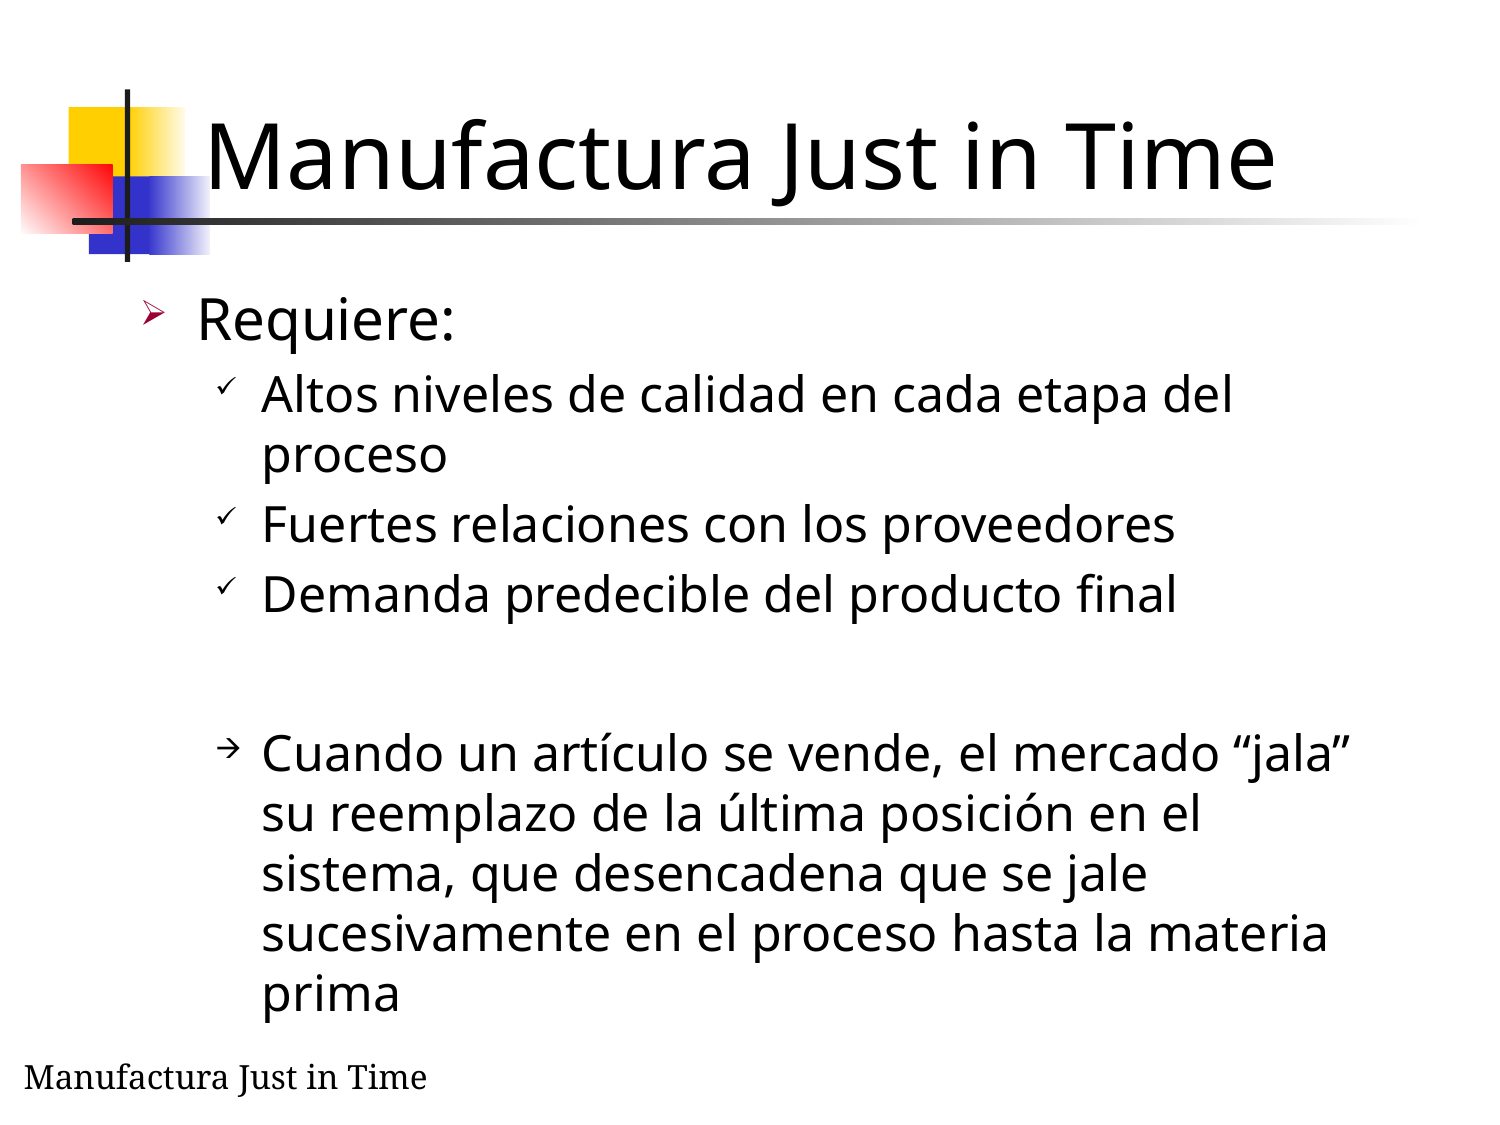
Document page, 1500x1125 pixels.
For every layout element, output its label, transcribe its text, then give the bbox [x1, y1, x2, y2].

title Manufactura Just in Time [188, 27, 1468, 216]
list Requiere: Altos niveles de calidad en cada etapa del proceso Fuertes relaciones con los proveedores Demanda predecible del producto final Cuando un artículo se vende, el mercado “jala” su reemplazo de la última posición en el sistema, que desencadena que se jale sucesivamente en el proceso hasta la materia prima [124, 274, 1401, 1007]
